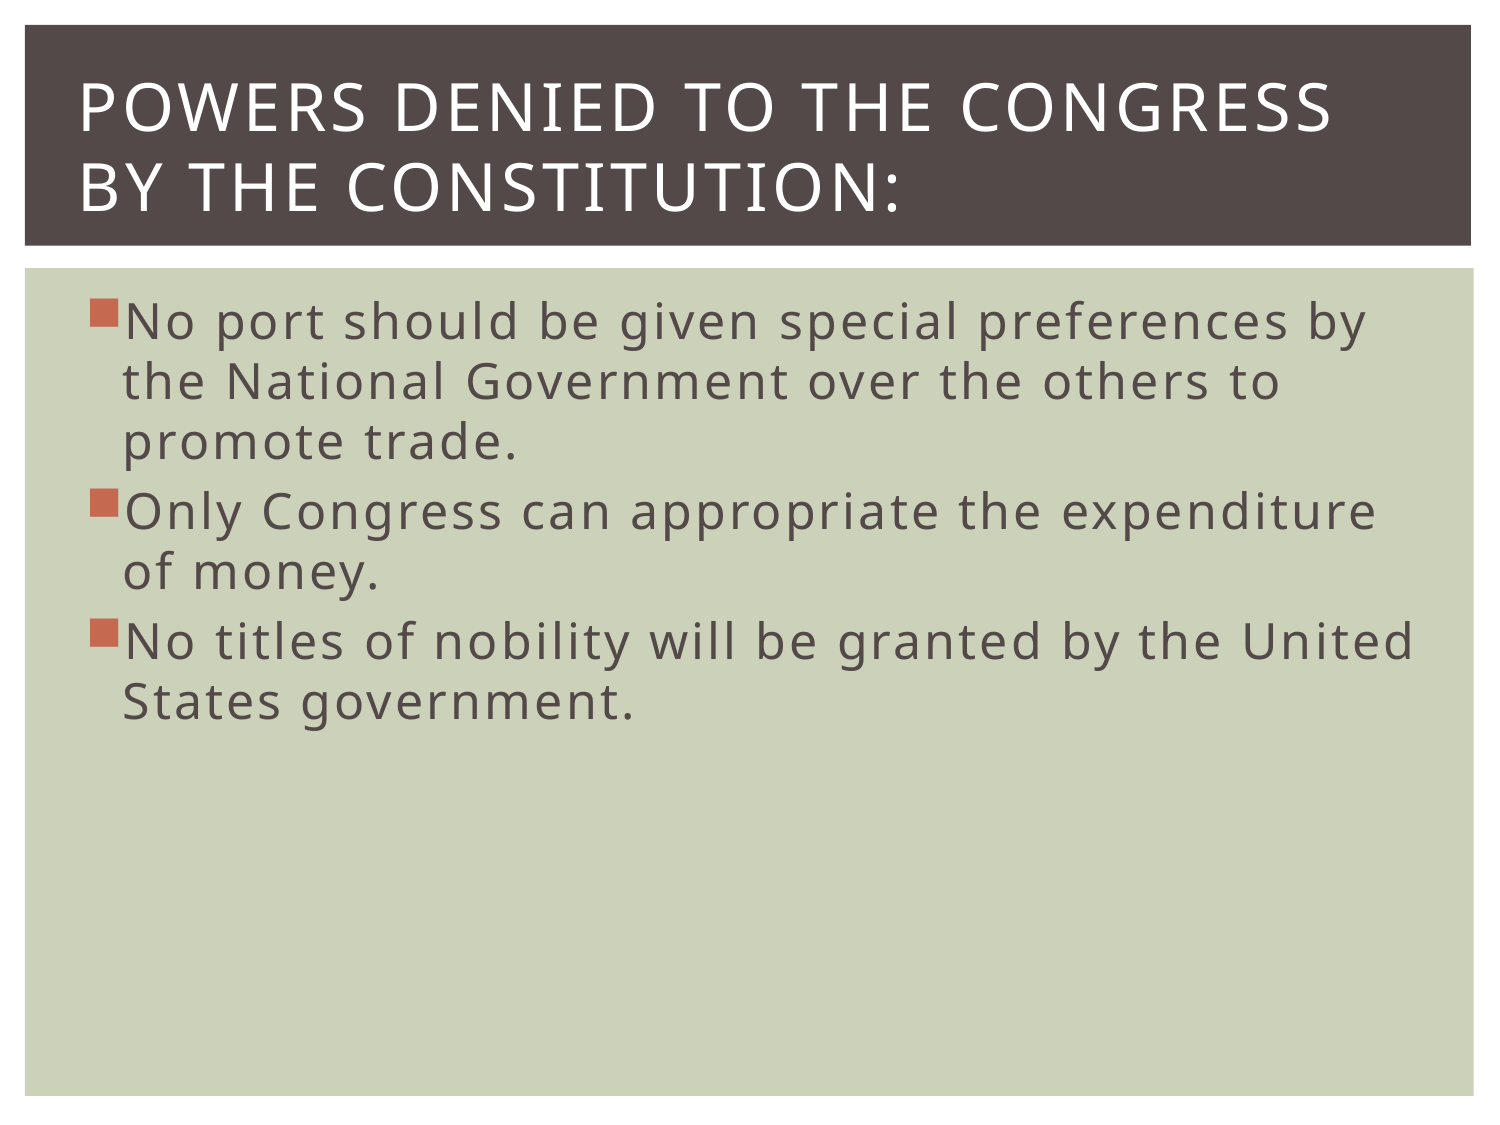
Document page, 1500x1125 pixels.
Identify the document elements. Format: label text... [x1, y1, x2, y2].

list No port should be given special preferences by the National Government over the others to promote trade. Only Congress can appropriate the expenditure of money. No titles of nobility will be granted by the United States government. [62, 281, 1442, 1005]
title Powers denied to the congress by the constitution: [62, 58, 1438, 232]
